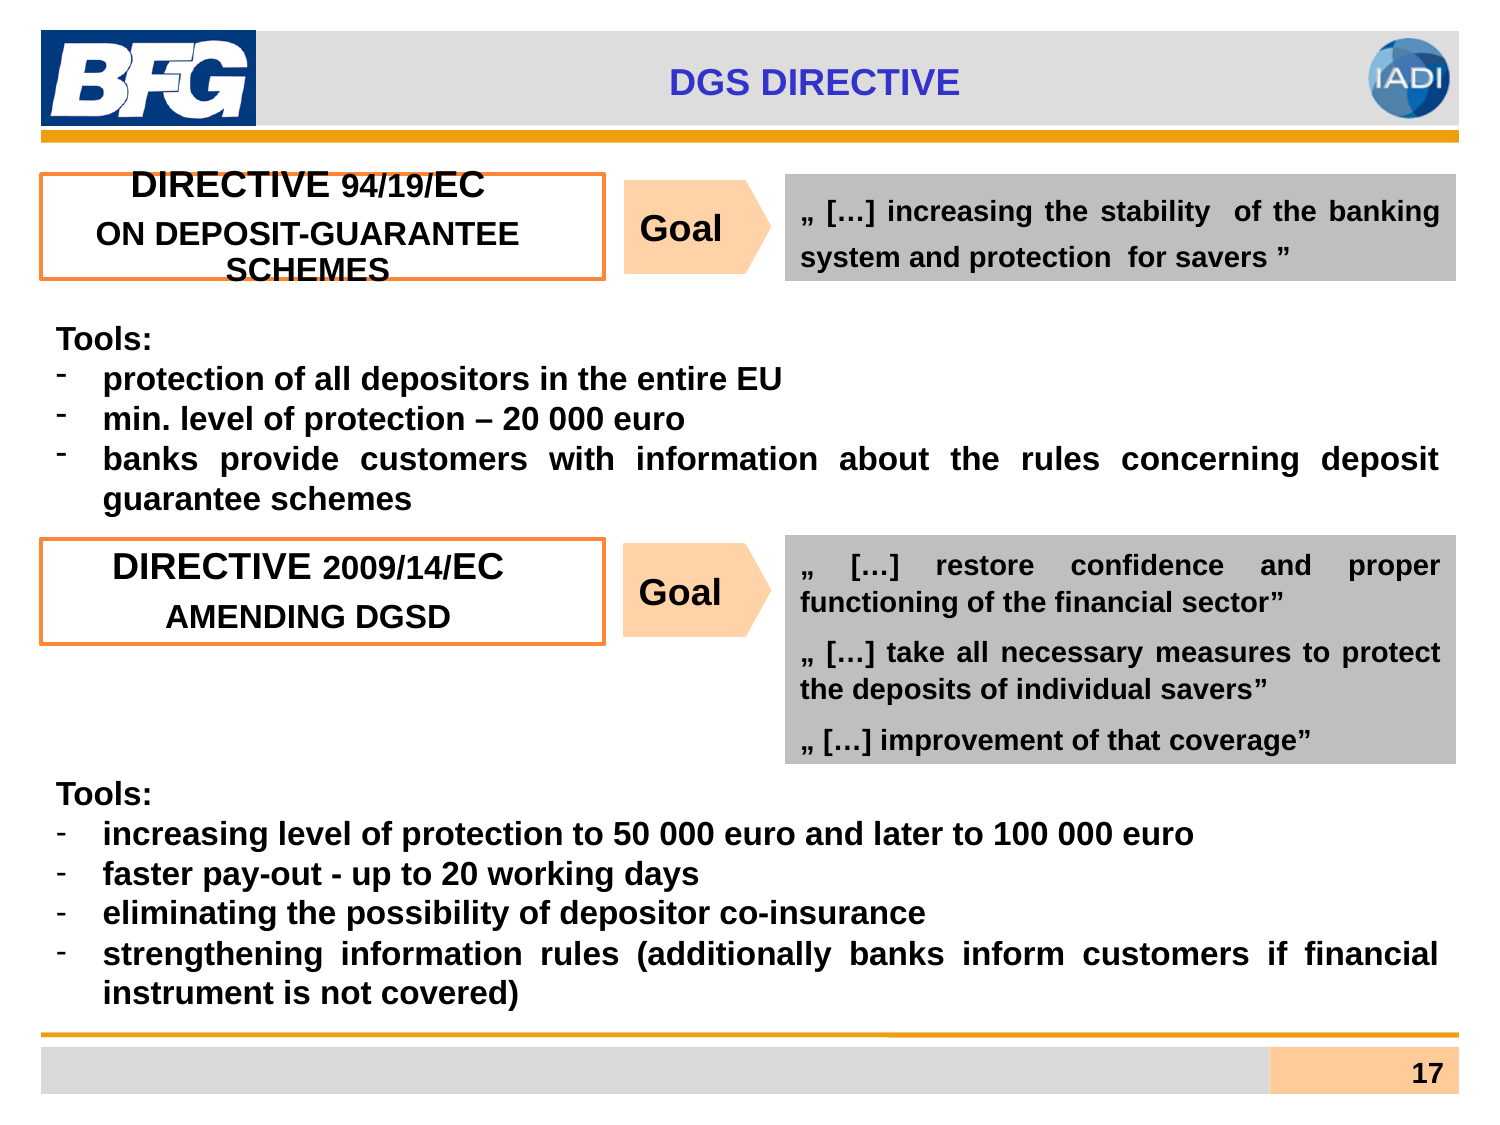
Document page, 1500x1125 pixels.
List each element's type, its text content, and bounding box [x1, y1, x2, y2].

text_box Goal [624, 180, 745, 273]
text_box Tools: increasing level of protection to 50 000 euro and later to 100 000 euro faster pay-out - up to 20 working days eliminating the possibility of depositor co-insurance strengthening information rules (additionally banks inform customers if financial instrument is not covered) [41, 764, 1456, 1019]
text_box DGS Directive [265, 50, 1365, 110]
text_box [745, 544, 771, 637]
text_box Tools: protection of all depositors in the entire EU min. level of protection – 20 000 euro banks provide customers with information about the rules concerning deposit guarantee schemes [41, 310, 1456, 525]
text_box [40, 538, 605, 645]
text_box „ […] increasing the stability of the banking system and protection for savers ” [785, 174, 1456, 281]
text_box [745, 180, 771, 273]
text_box Goal [623, 543, 745, 637]
picture [1367, 38, 1451, 119]
text_box „ […] restore confidence and proper functioning of the financial sector” „ […] take all necessary measures to protect the deposits of individual savers” „ […] improvement of that coverage” [785, 535, 1456, 764]
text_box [40, 173, 605, 280]
picture [41, 30, 256, 126]
